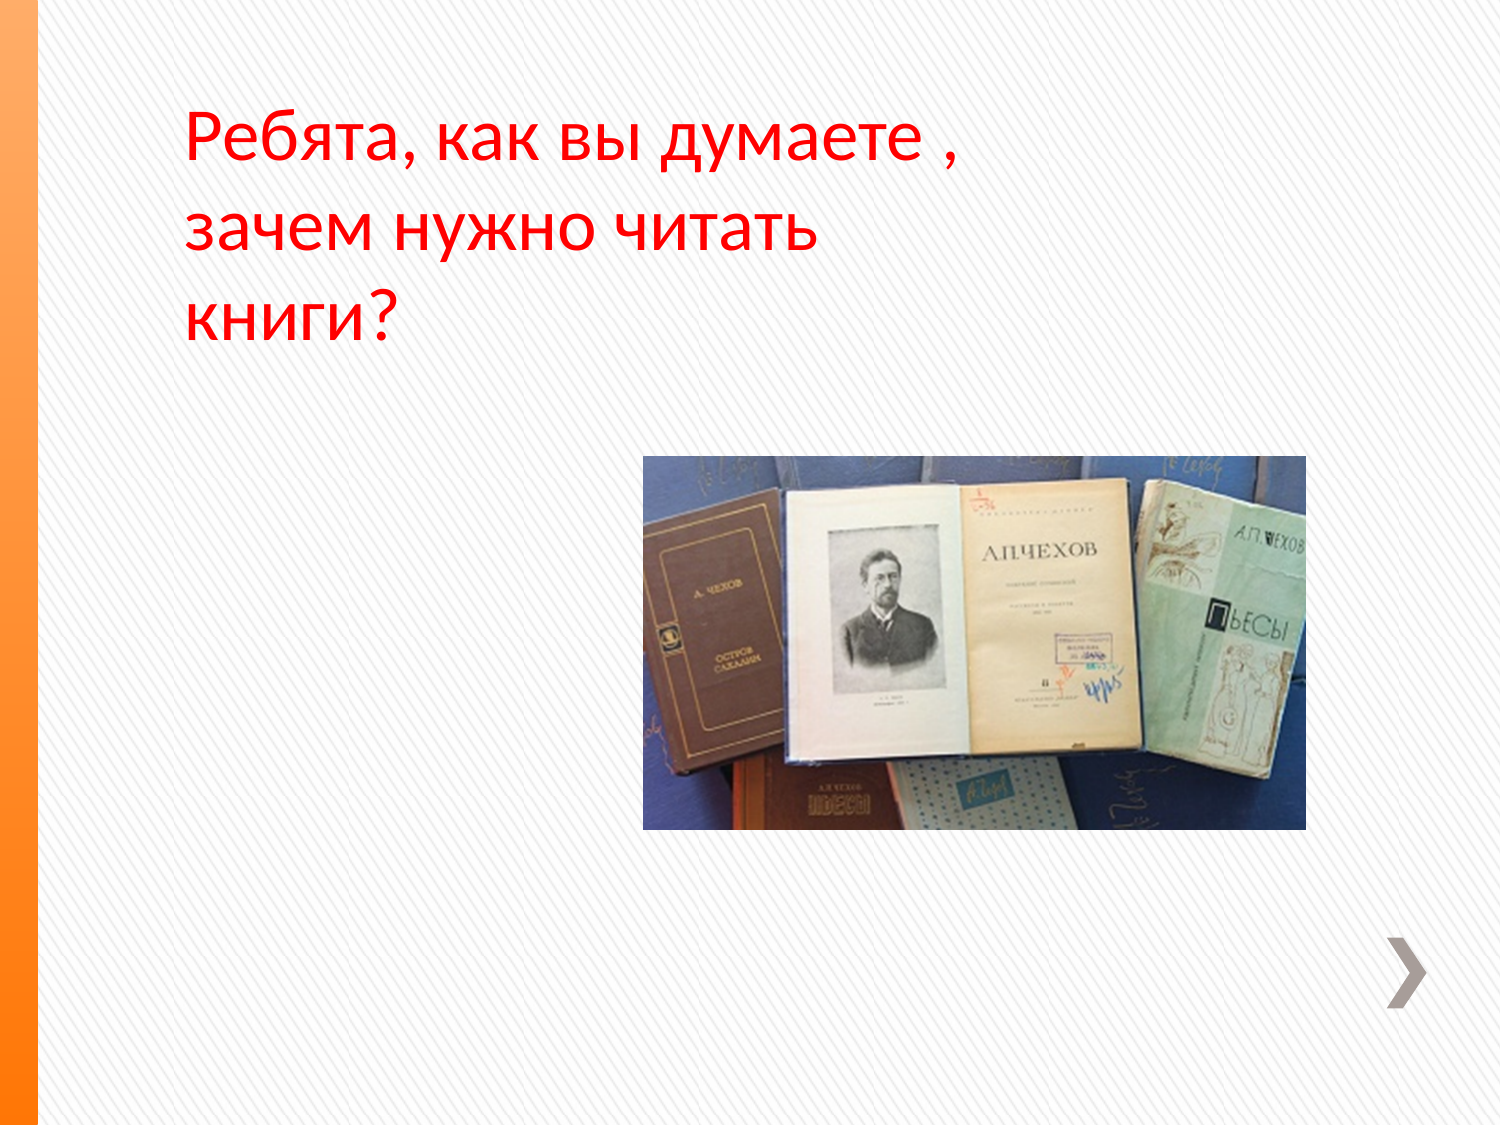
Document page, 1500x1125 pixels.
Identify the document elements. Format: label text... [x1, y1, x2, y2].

text_box Ребята, как вы думаете , зачем нужно читать книги? [170, 78, 1056, 363]
picture [643, 455, 1306, 830]
